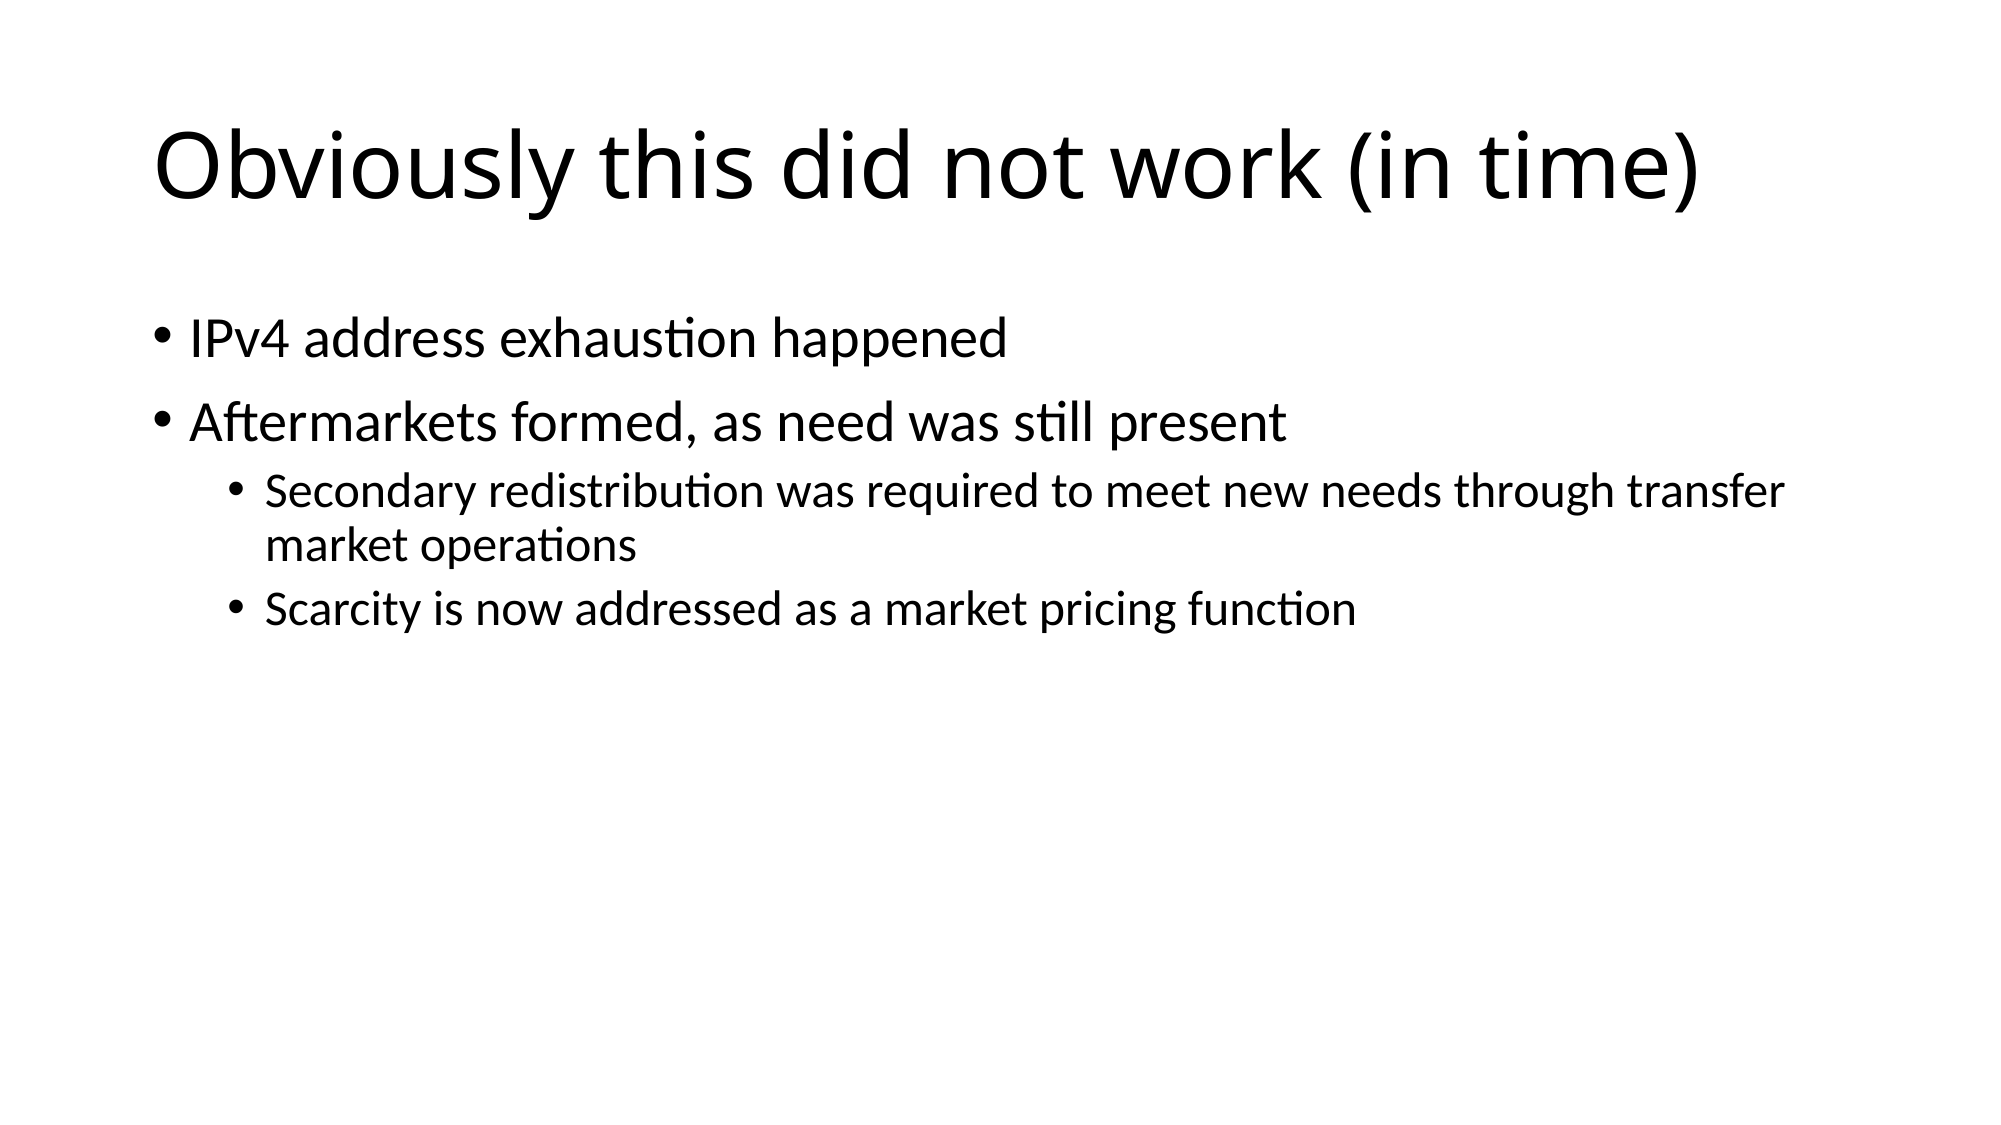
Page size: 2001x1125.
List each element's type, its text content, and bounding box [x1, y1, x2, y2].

list IPv4 address exhaustion happened Aftermarkets formed, as need was still present Secondary redistribution was required to meet new needs through transfer market operations Scarcity is now addressed as a market pricing function [137, 299, 1863, 1014]
title Obviously this did not work (in time) [137, 59, 1863, 278]
